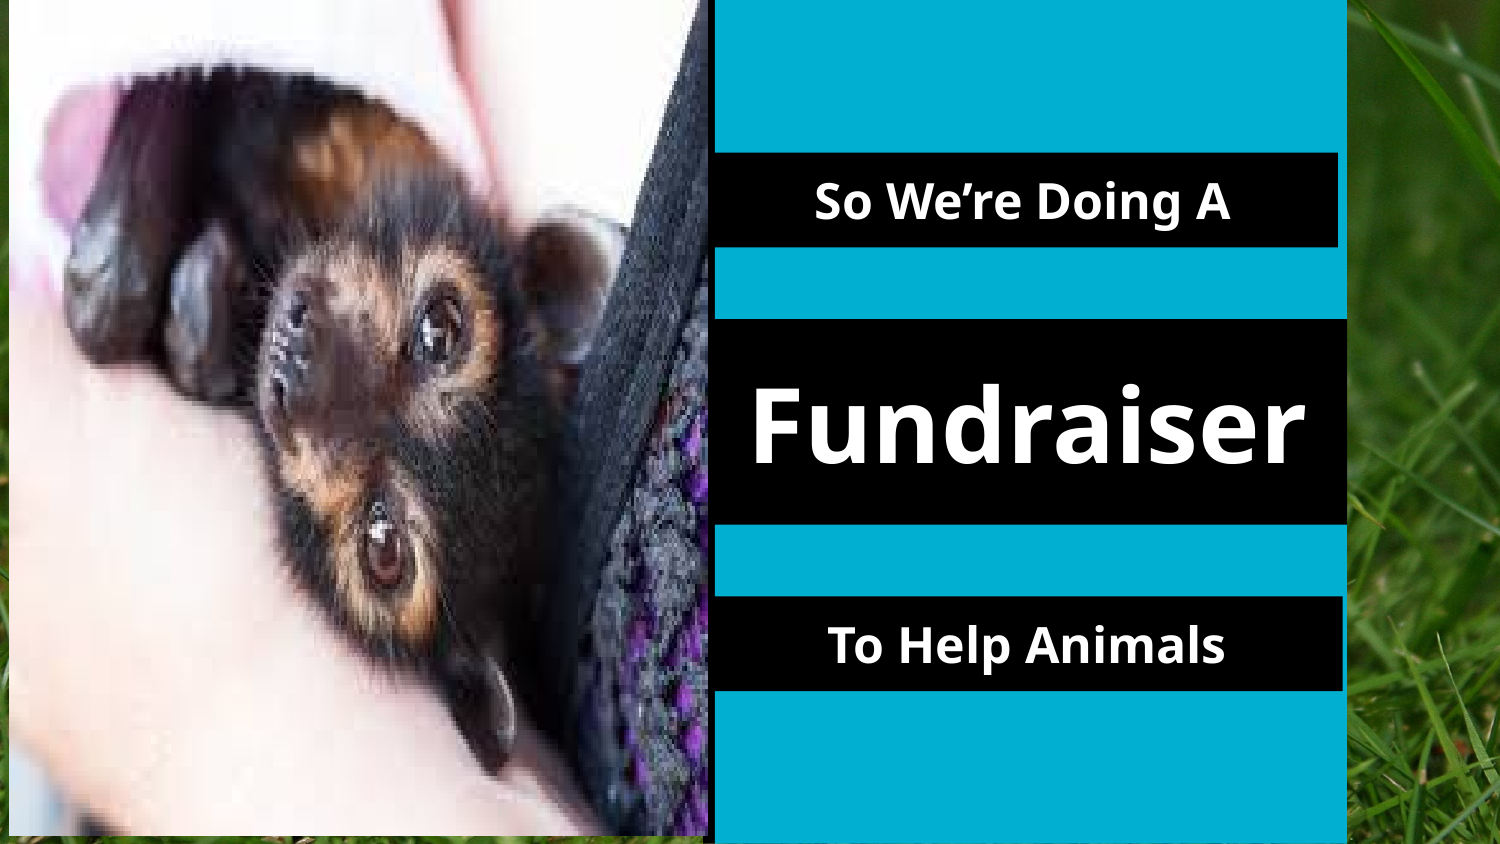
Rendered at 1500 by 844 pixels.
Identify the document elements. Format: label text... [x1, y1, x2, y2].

subtitle So We’re Doing A [712, 152, 1338, 248]
subtitle To Help Animals [712, 596, 1343, 692]
picture [0, 0, 708, 844]
picture [1347, 0, 1500, 844]
title Fundraiser [712, 319, 1348, 525]
